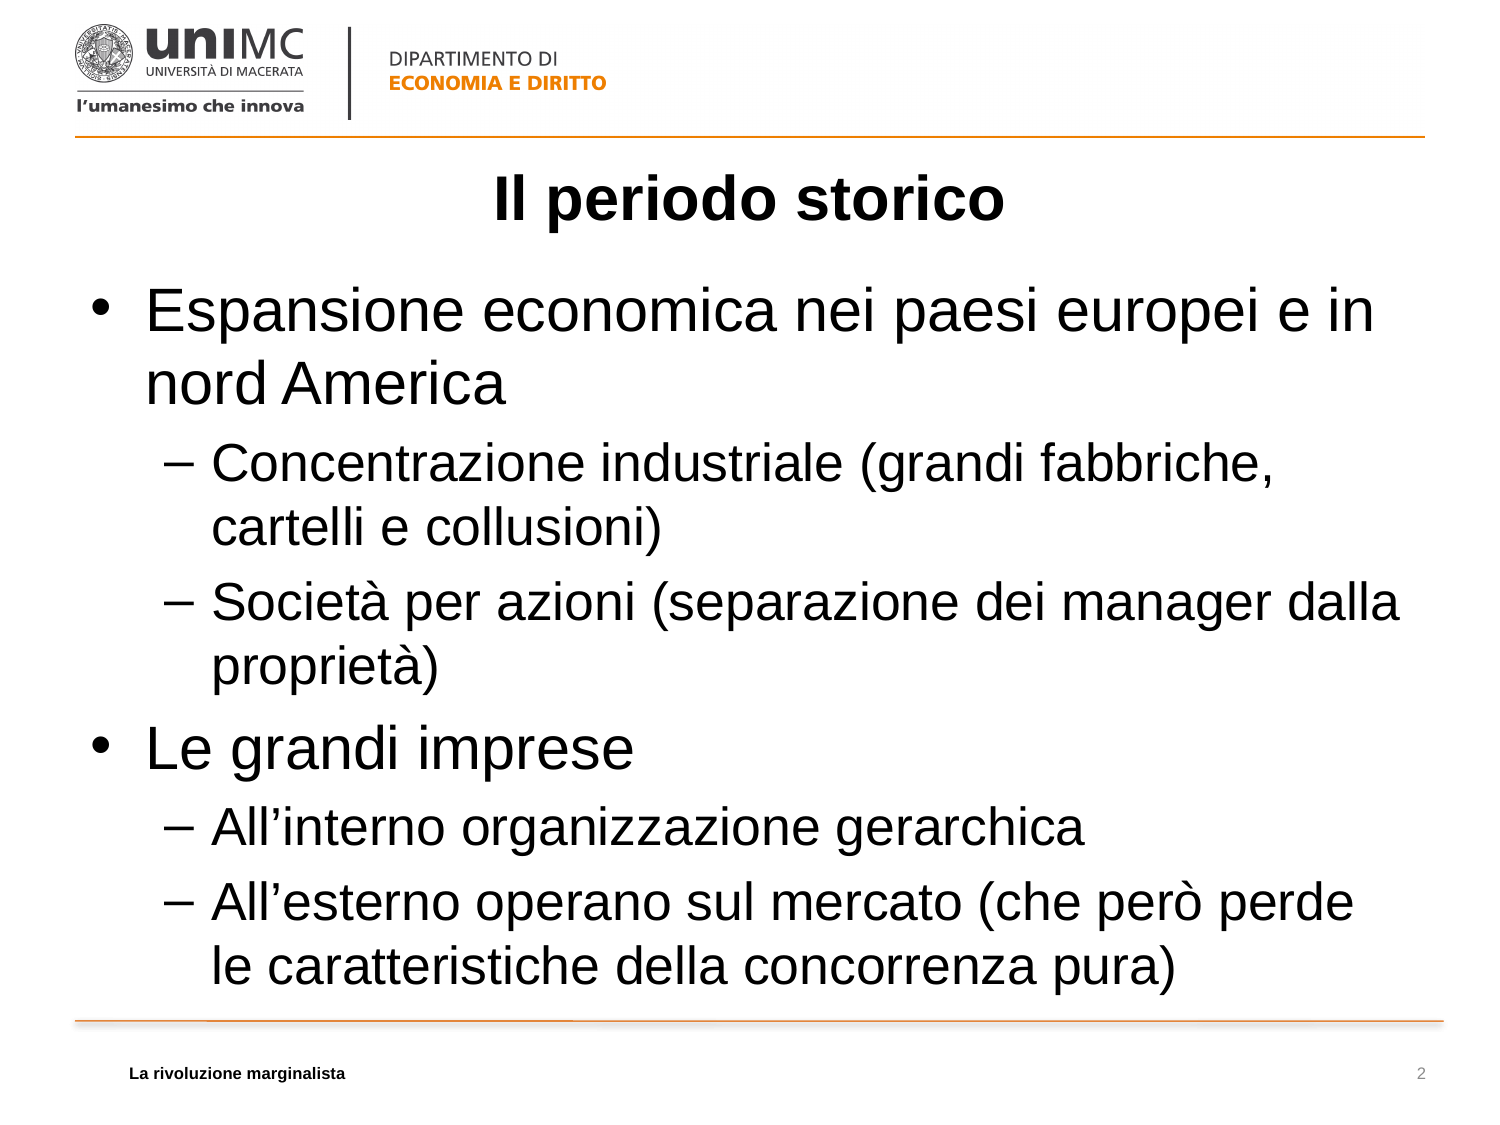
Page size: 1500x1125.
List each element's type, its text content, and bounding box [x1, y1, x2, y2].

title Il periodo storico [75, 149, 1425, 241]
footer La rivoluzione marginalista [0, 1042, 475, 1103]
slide_number 2 [1091, 1042, 1442, 1103]
list Espansione economica nei paesi europei e in nord America Concentrazione industriale (grandi fabbriche, cartelli e collusioni) Società per azioni (separazione dei manager dalla proprietà) Le grandi imprese All’interno organizzazione gerarchica All’esterno operano sul mercato (che però perde le caratteristiche della concorrenza pura) [75, 262, 1425, 1005]
picture [75, 24, 1425, 138]
